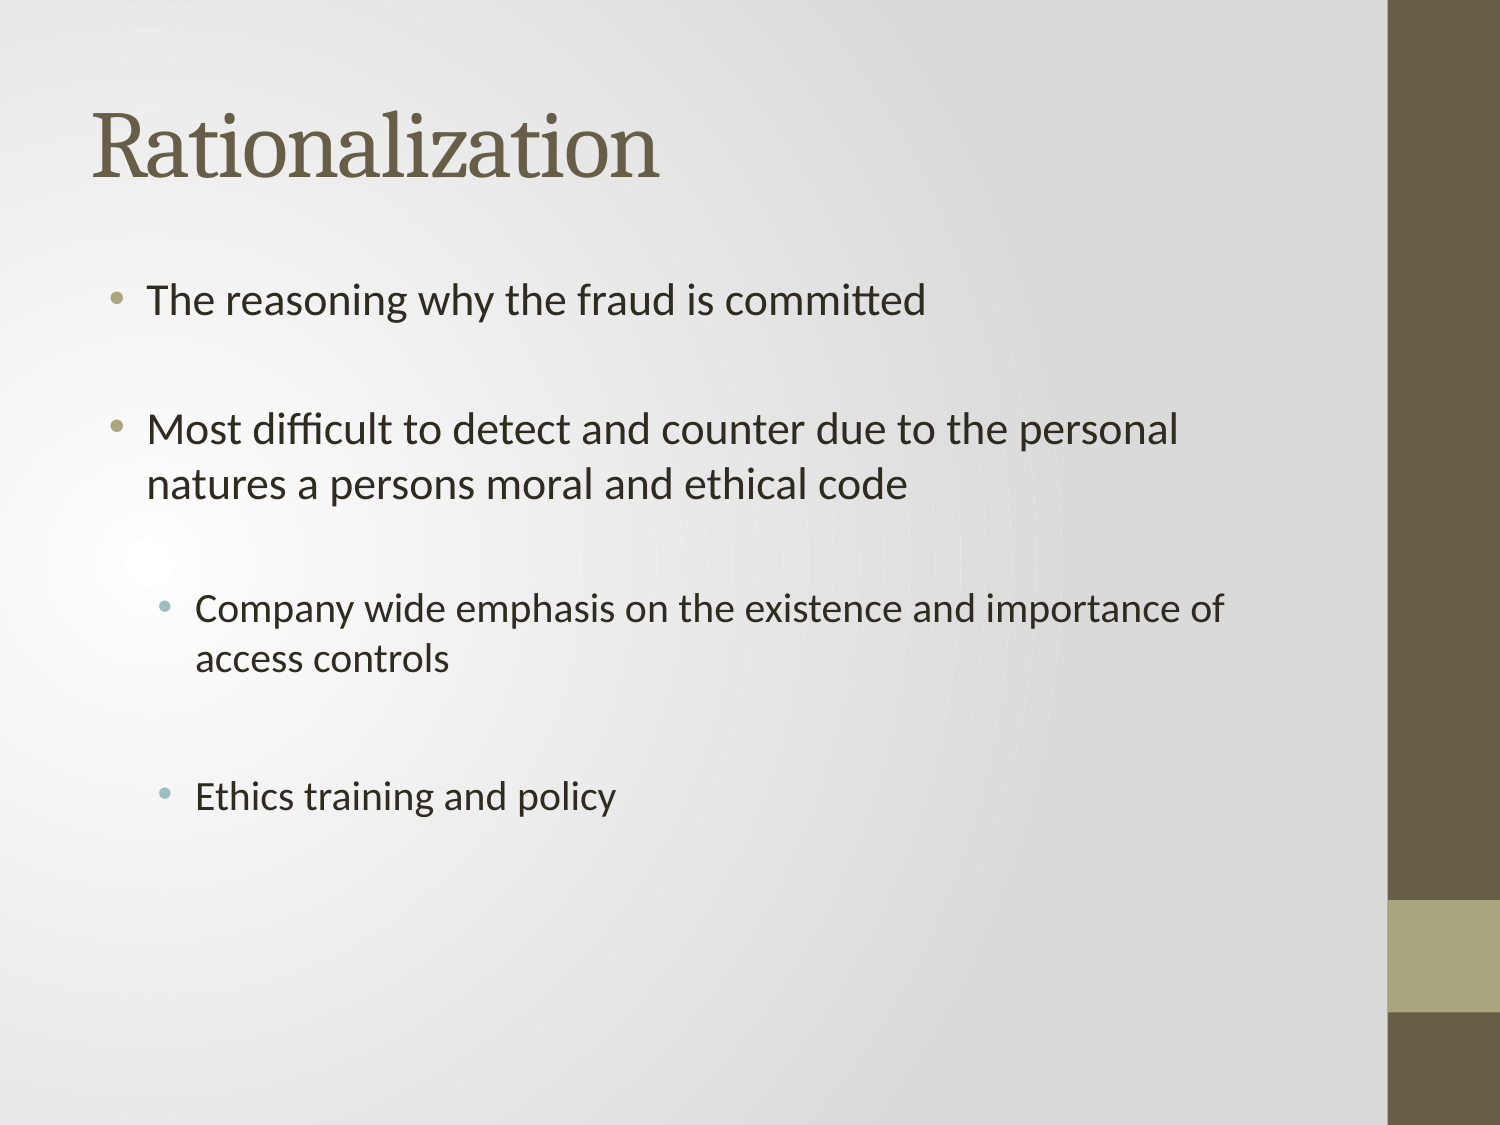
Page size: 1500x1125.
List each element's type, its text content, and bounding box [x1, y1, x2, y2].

title Rationalization [75, 45, 1325, 233]
list The reasoning why the fraud is committed Most difficult to detect and counter due to the personal natures a persons moral and ethical code Company wide emphasis on the existence and importance of access controls Ethics training and policy [75, 262, 1325, 1050]
